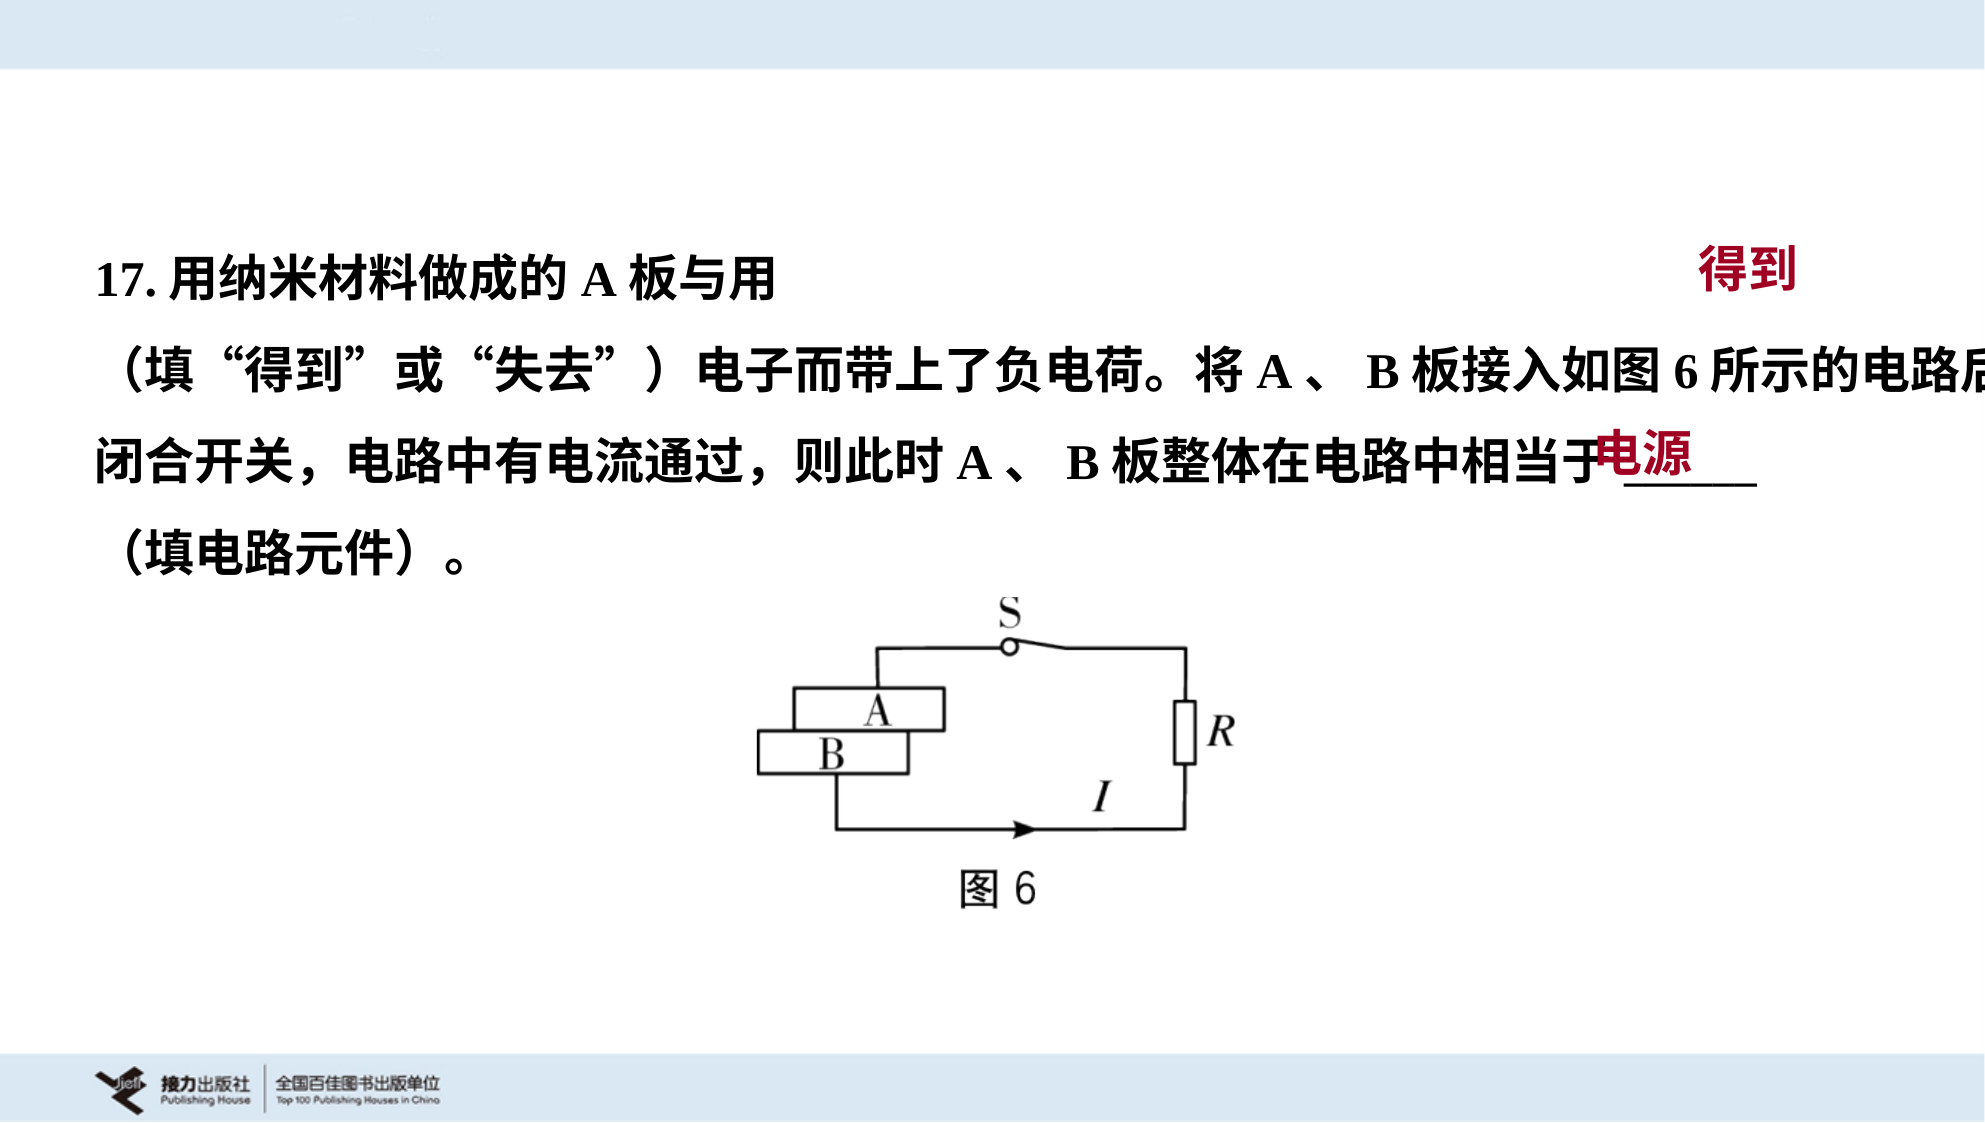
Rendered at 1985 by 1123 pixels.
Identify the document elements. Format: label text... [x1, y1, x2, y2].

text_box 电源 [1574, 393, 1711, 481]
picture [0, 0, 1985, 1122]
picture [1973, 354, 1985, 359]
text_box 得到 [1680, 210, 1817, 298]
